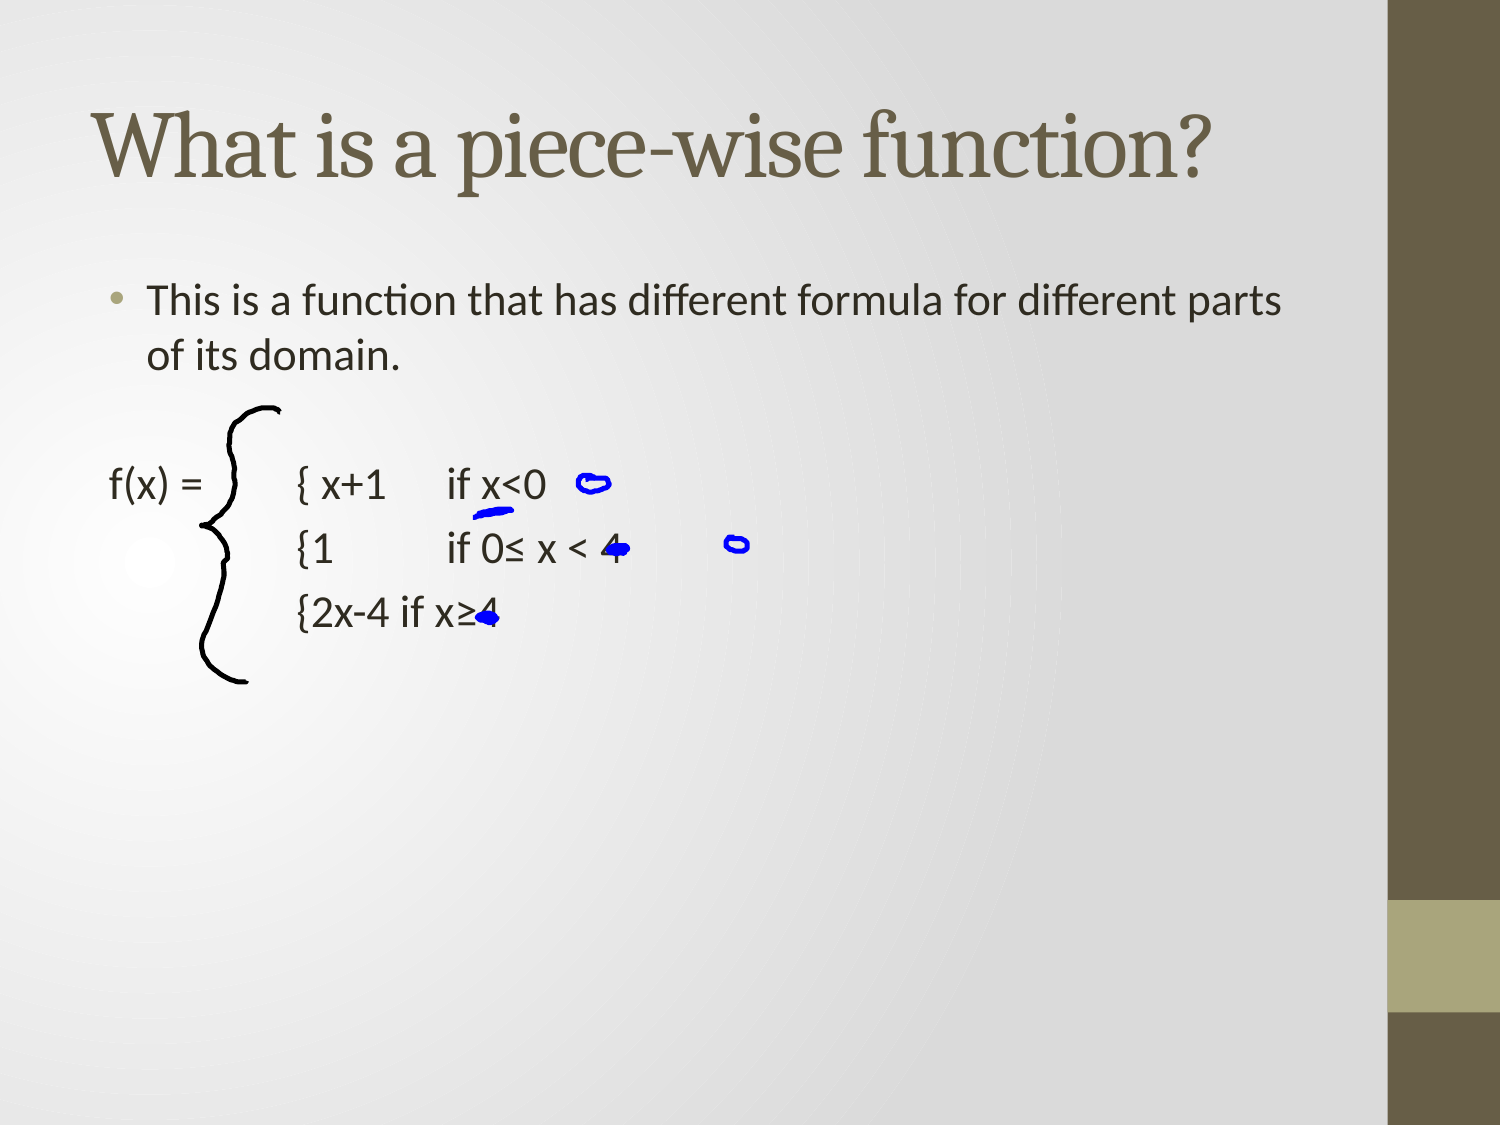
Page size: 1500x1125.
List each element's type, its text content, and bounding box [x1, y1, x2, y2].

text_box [472, 474, 748, 624]
title What is a piece-wise function? [75, 45, 1325, 233]
list This is a function that has different formula for different parts of its domain. f(x) = { x+1 if x<0 {1 if 0≤ x < 4 {2x-4 if x≥4 [75, 262, 1325, 1050]
text_box [200, 406, 281, 684]
